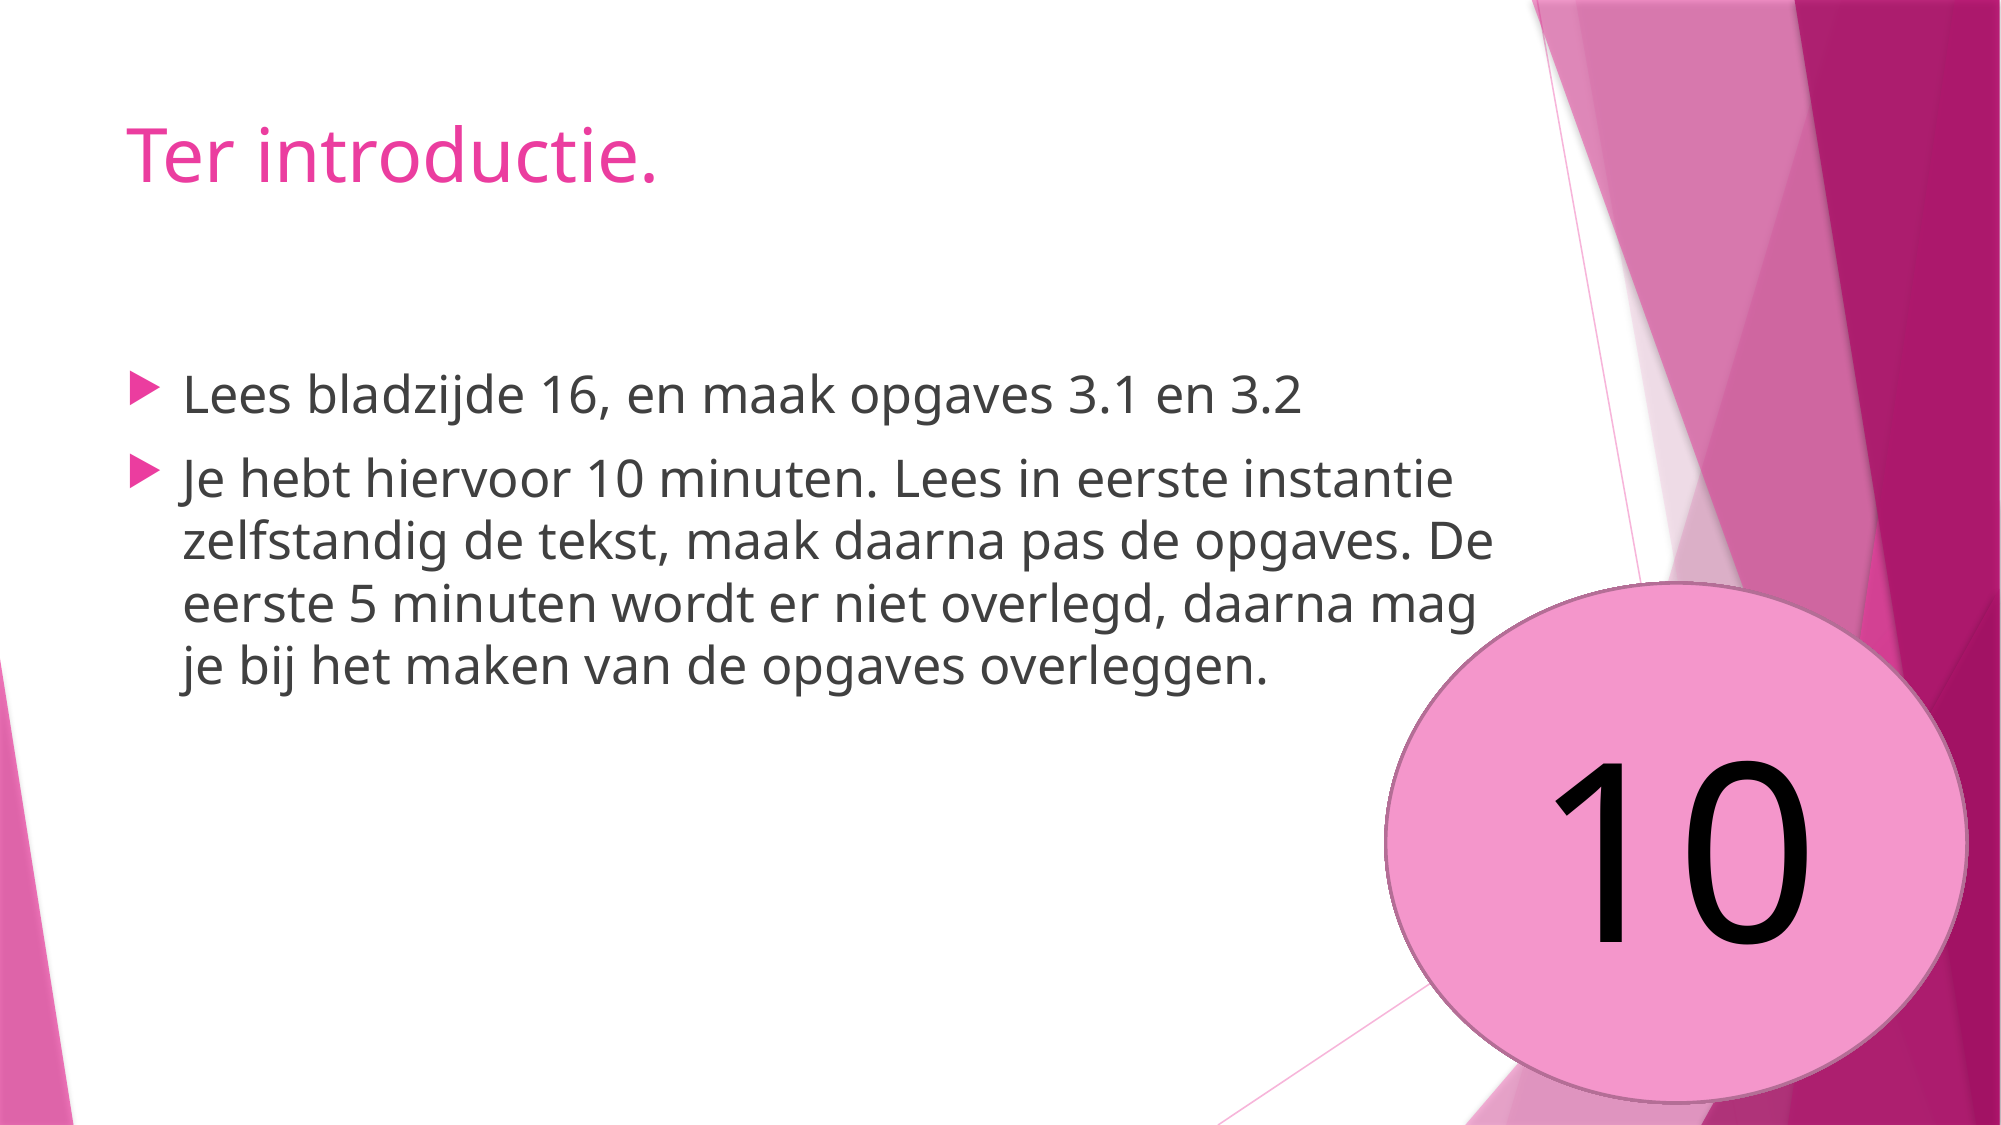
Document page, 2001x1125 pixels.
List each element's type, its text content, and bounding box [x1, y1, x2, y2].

list Lees bladzijde 16, en maak opgaves 3.1 en 3.2 Je hebt hiervoor 10 minuten. Lees in eerste instantie zelfstandig de tekst, maak daarna pas de opgaves. De eerste 5 minuten wordt er niet overlegd, daarna mag je bij het maken van de opgaves overleggen. [111, 354, 1522, 992]
title Ter introductie. [111, 99, 1522, 317]
text_box 10 [1384, 581, 1969, 1105]
